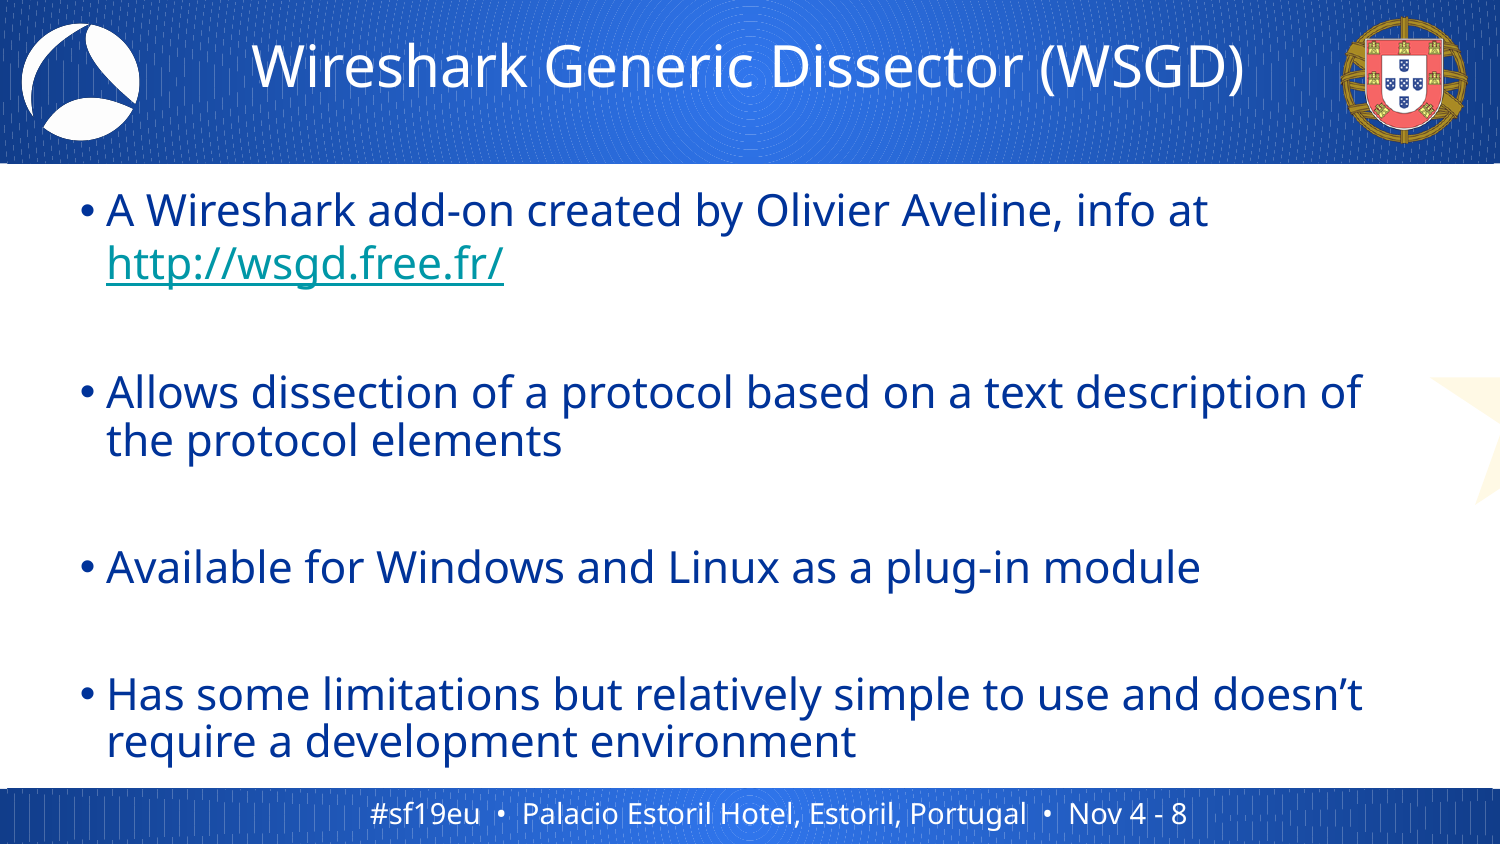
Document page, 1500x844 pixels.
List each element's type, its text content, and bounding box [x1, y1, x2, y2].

picture [1327, 16, 1481, 144]
picture [21, 23, 140, 141]
list A Wireshark add-on created by Olivier Aveline, info at http://wsgd.free.fr/ Allows dissection of a protocol based on a text description of the protocol elements Available for Windows and Linux as a plug-in module Has some limitations but relatively simple to use and doesn’t require a development environment [64, 173, 1436, 788]
list Wireshark Generic Dissector (WSGD) [147, 0, 1341, 139]
